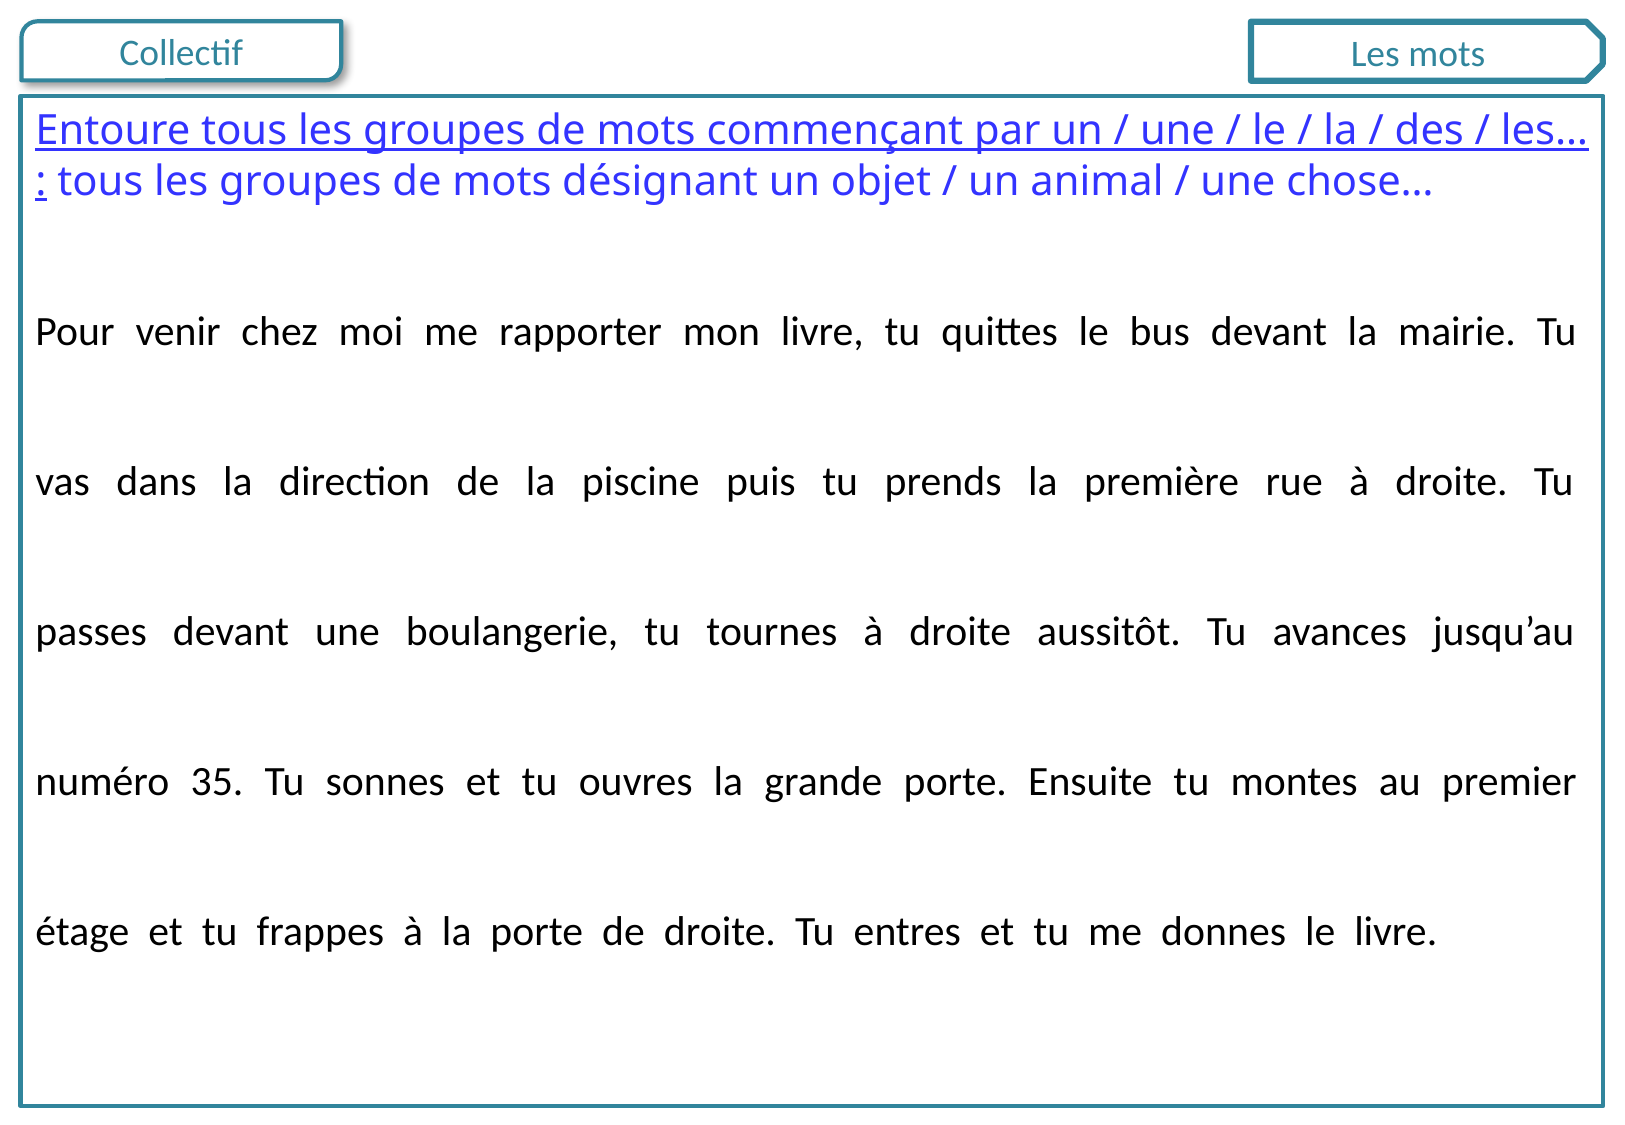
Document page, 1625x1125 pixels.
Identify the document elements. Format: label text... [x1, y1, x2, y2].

list Entoure tous les groupes de mots commençant par un / une / le / la / des / les… : tous les groupes de mots désignant un objet / un animal / une chose… Pour venir chez moi me rapporter mon livre, tu quittes le bus devant la mairie. Tu vas dans la direction de la piscine puis tu prends la première rue à droite. Tu passes devant une boulangerie, tu tournes à droite aussitôt. Tu avances jusqu’au numéro 35. Tu sonnes et tu ouvres la grande porte. Ensuite tu montes au premier étage et tu frappes à la porte de droite. Tu entres et tu me donnes le livre. [18, 94, 1605, 1108]
list Les mots [1251, 21, 1585, 81]
